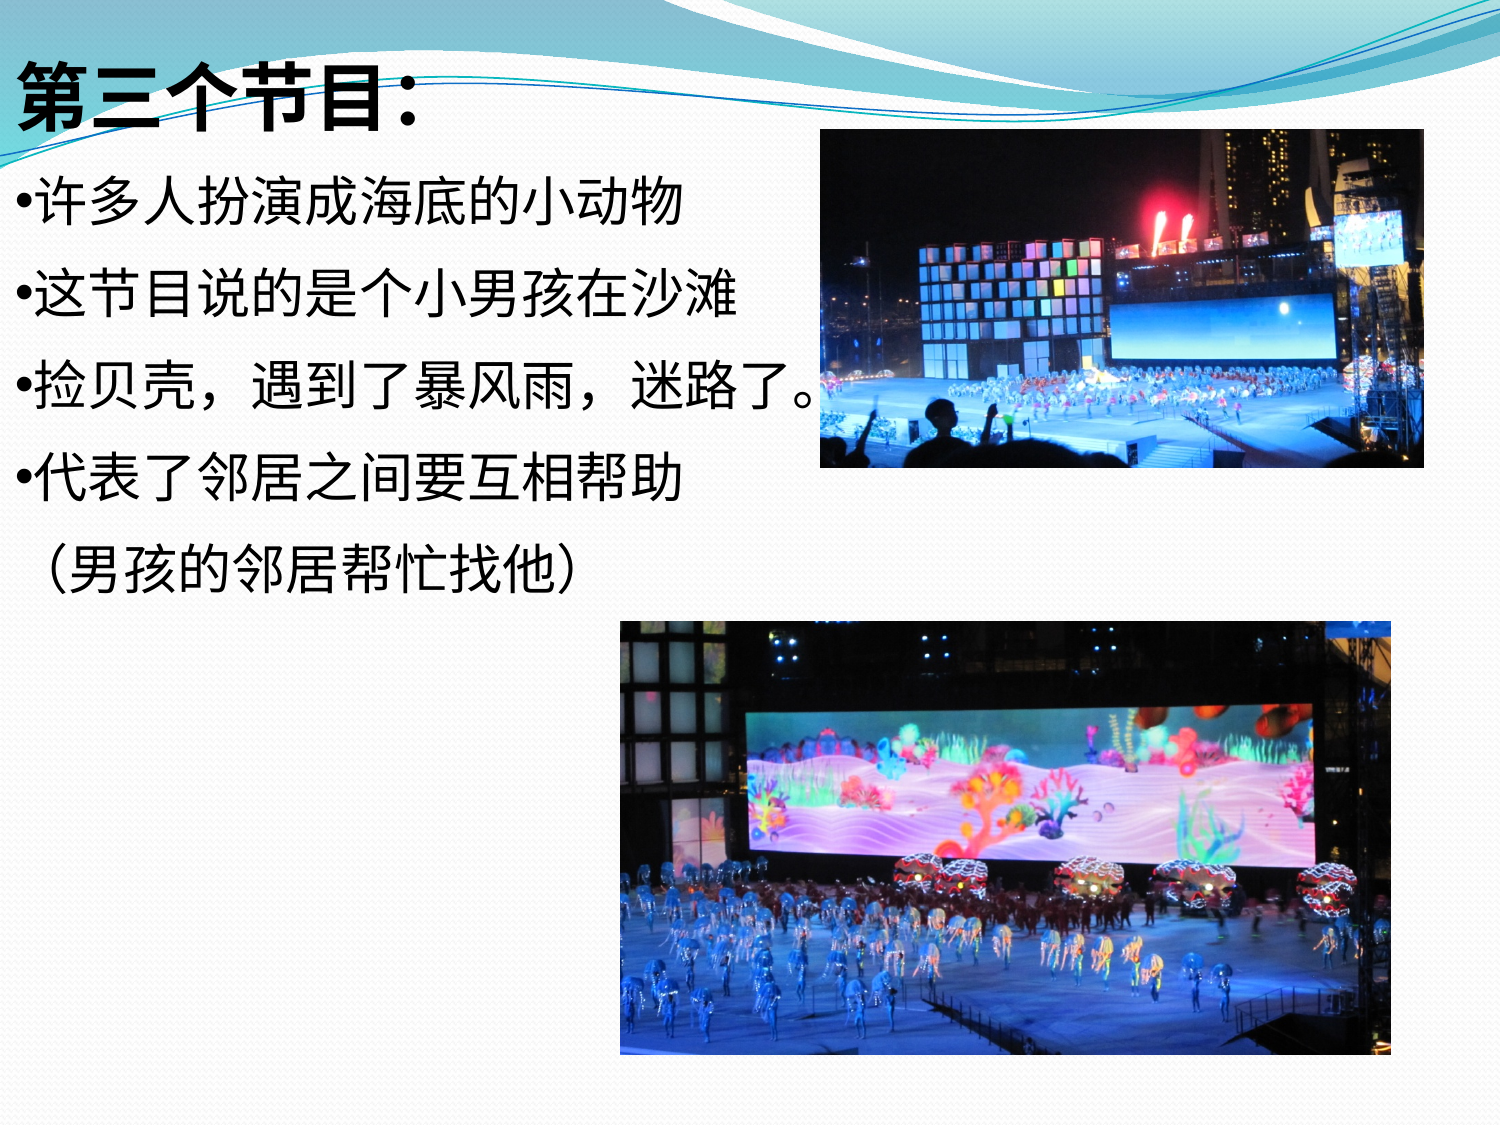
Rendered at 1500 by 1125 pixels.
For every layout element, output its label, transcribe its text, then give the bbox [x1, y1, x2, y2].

text_box 第三个节目： 许多人扮演成海底的小动物 这节目说的是个小男孩在沙滩 捡贝壳，遇到了暴风雨，迷路了。 代表了邻居之间要互相帮助 （男孩的邻居帮忙找他） [0, 42, 1450, 608]
picture [820, 129, 1424, 469]
picture [619, 621, 1391, 1055]
